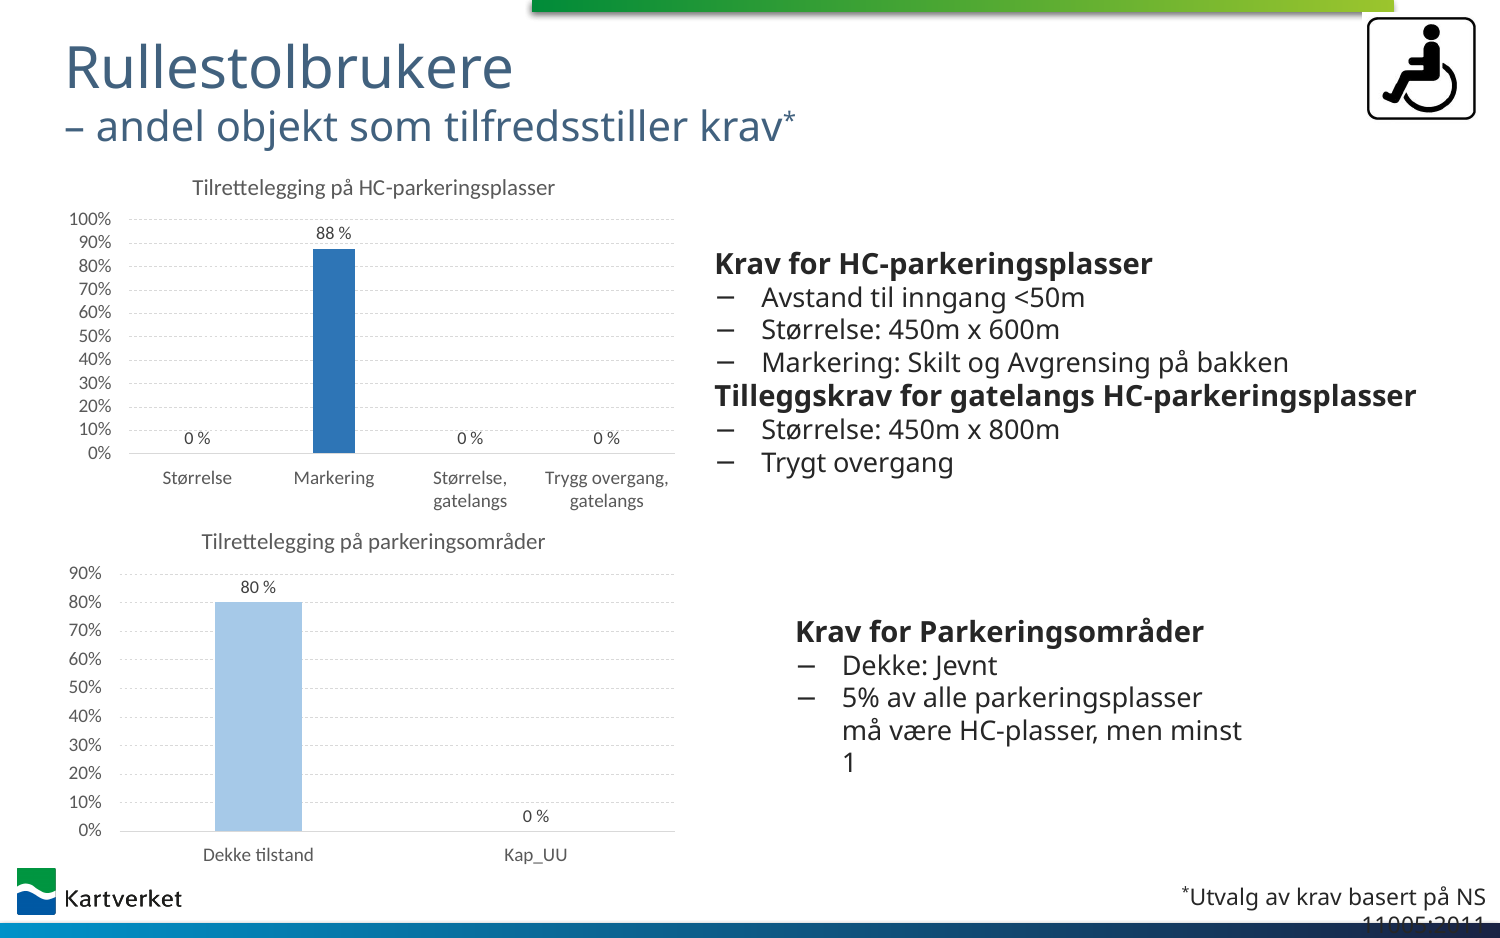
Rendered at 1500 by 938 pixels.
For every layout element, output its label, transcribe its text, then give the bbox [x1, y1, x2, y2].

text_box Rullestolbrukere – andel objekt som tilfredsstiller krav* [49, 25, 1431, 158]
text_box *Utvalg av krav basert på NS 11005:2011 [1068, 873, 1500, 938]
picture [62, 166, 686, 519]
text_box Krav for Parkeringsområder Dekke: Jevnt 5% av alle parkeringsplasser må være HC-plasser, men minst 1 [780, 605, 1261, 786]
picture [1362, 12, 1481, 126]
text_box Krav for HC-parkeringsplasser Avstand til inngang <50m Størrelse: 450m x 600m Markering: Skilt og Avgrensing på bakken Tilleggskrav for gatelangs HC-parkeringsplasser Størrelse: 450m x 800m Trygt overgang [699, 237, 1433, 485]
picture [62, 520, 686, 874]
